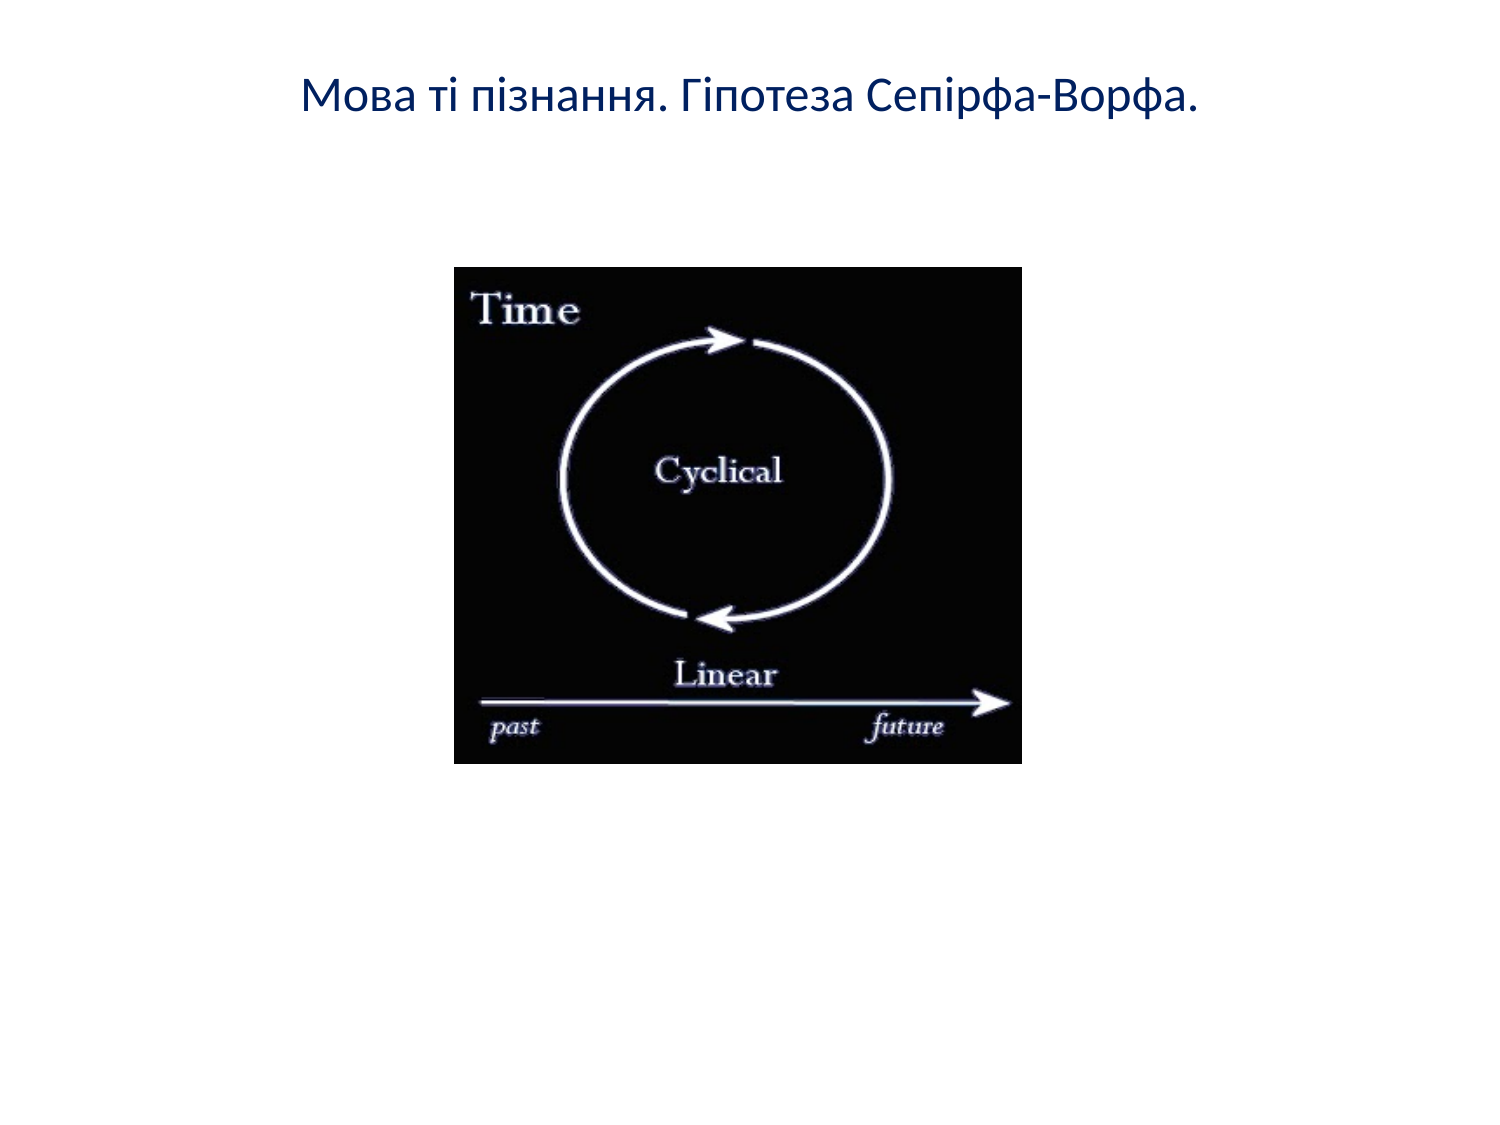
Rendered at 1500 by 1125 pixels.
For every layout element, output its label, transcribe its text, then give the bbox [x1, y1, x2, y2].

picture [454, 266, 1022, 764]
title Мова ті пізнання. Гіпотеза Сепірфа-Ворфа. [75, 45, 1425, 138]
